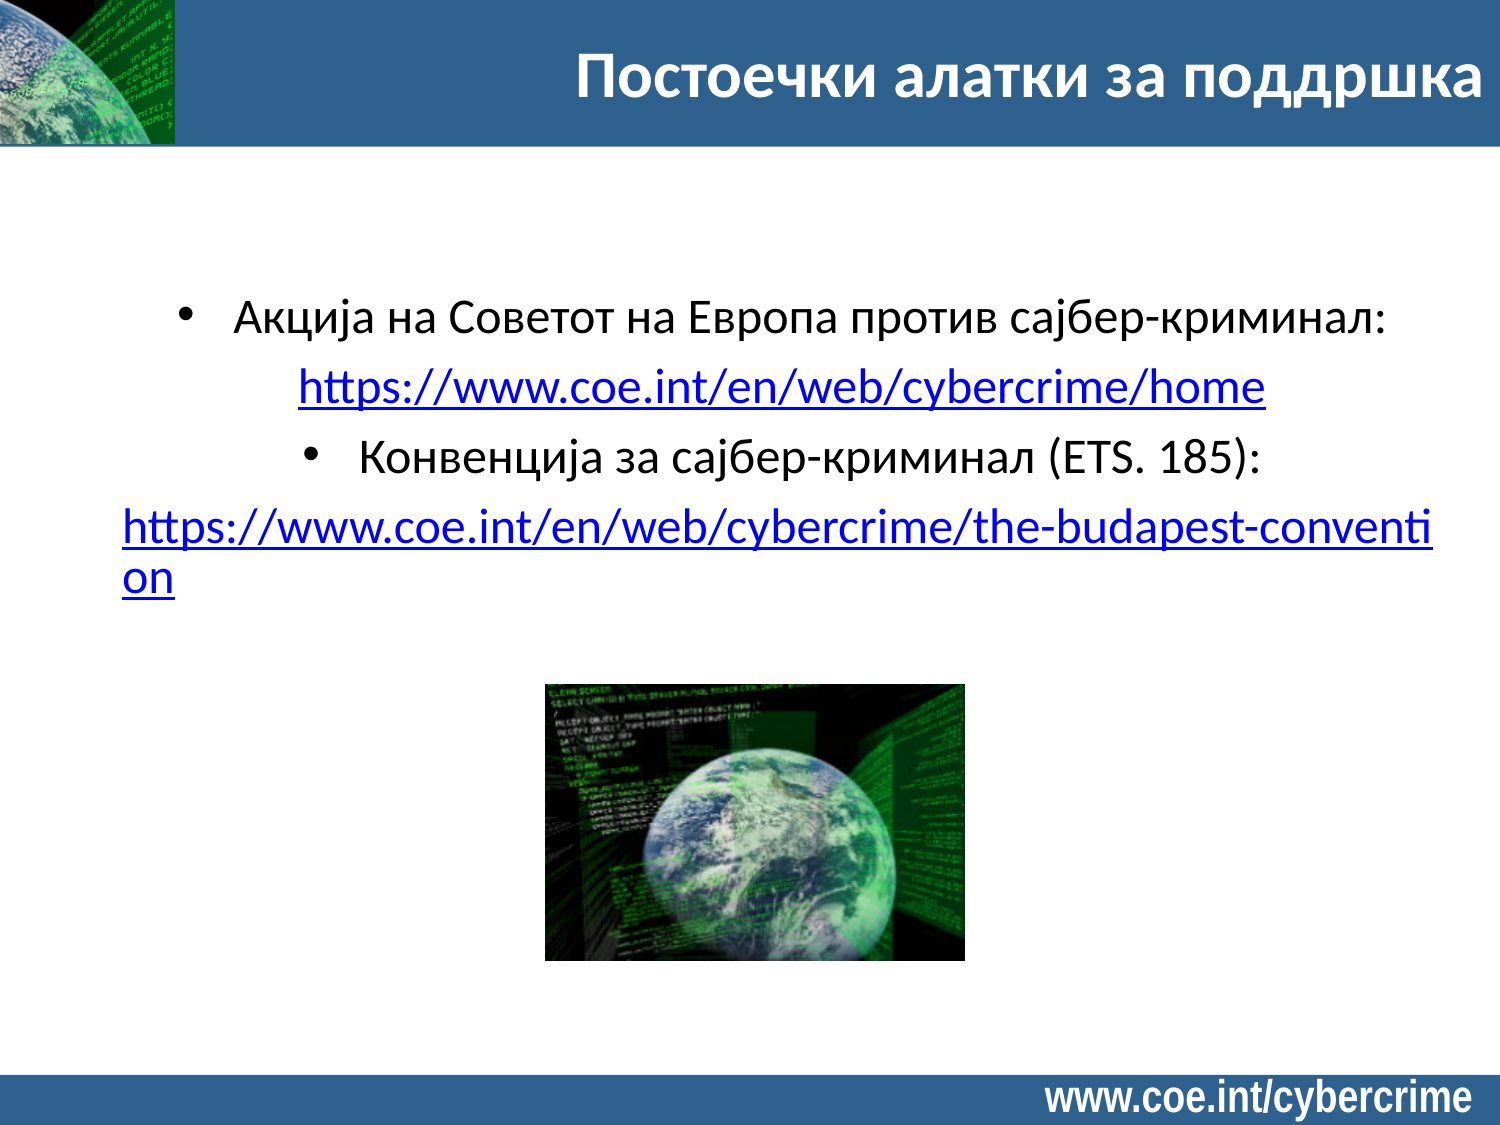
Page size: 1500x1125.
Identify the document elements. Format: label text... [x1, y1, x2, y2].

picture [0, 0, 175, 144]
text_box www.coe.int/cybercrime [1030, 1059, 1500, 1125]
text_box Акција на Советот на Европа против сајбер-криминал: https://www.coe.int/en/web/cybercrime/home Конвенција за сајбер-криминал (ETS. 185): https://www.coe.int/en/web/cybercrime/the-budapest-convention [107, 275, 1458, 929]
picture [545, 684, 965, 962]
text_box [0, 1073, 1030, 1125]
text_box Постоечки алатки за поддршка [177, 0, 1500, 149]
